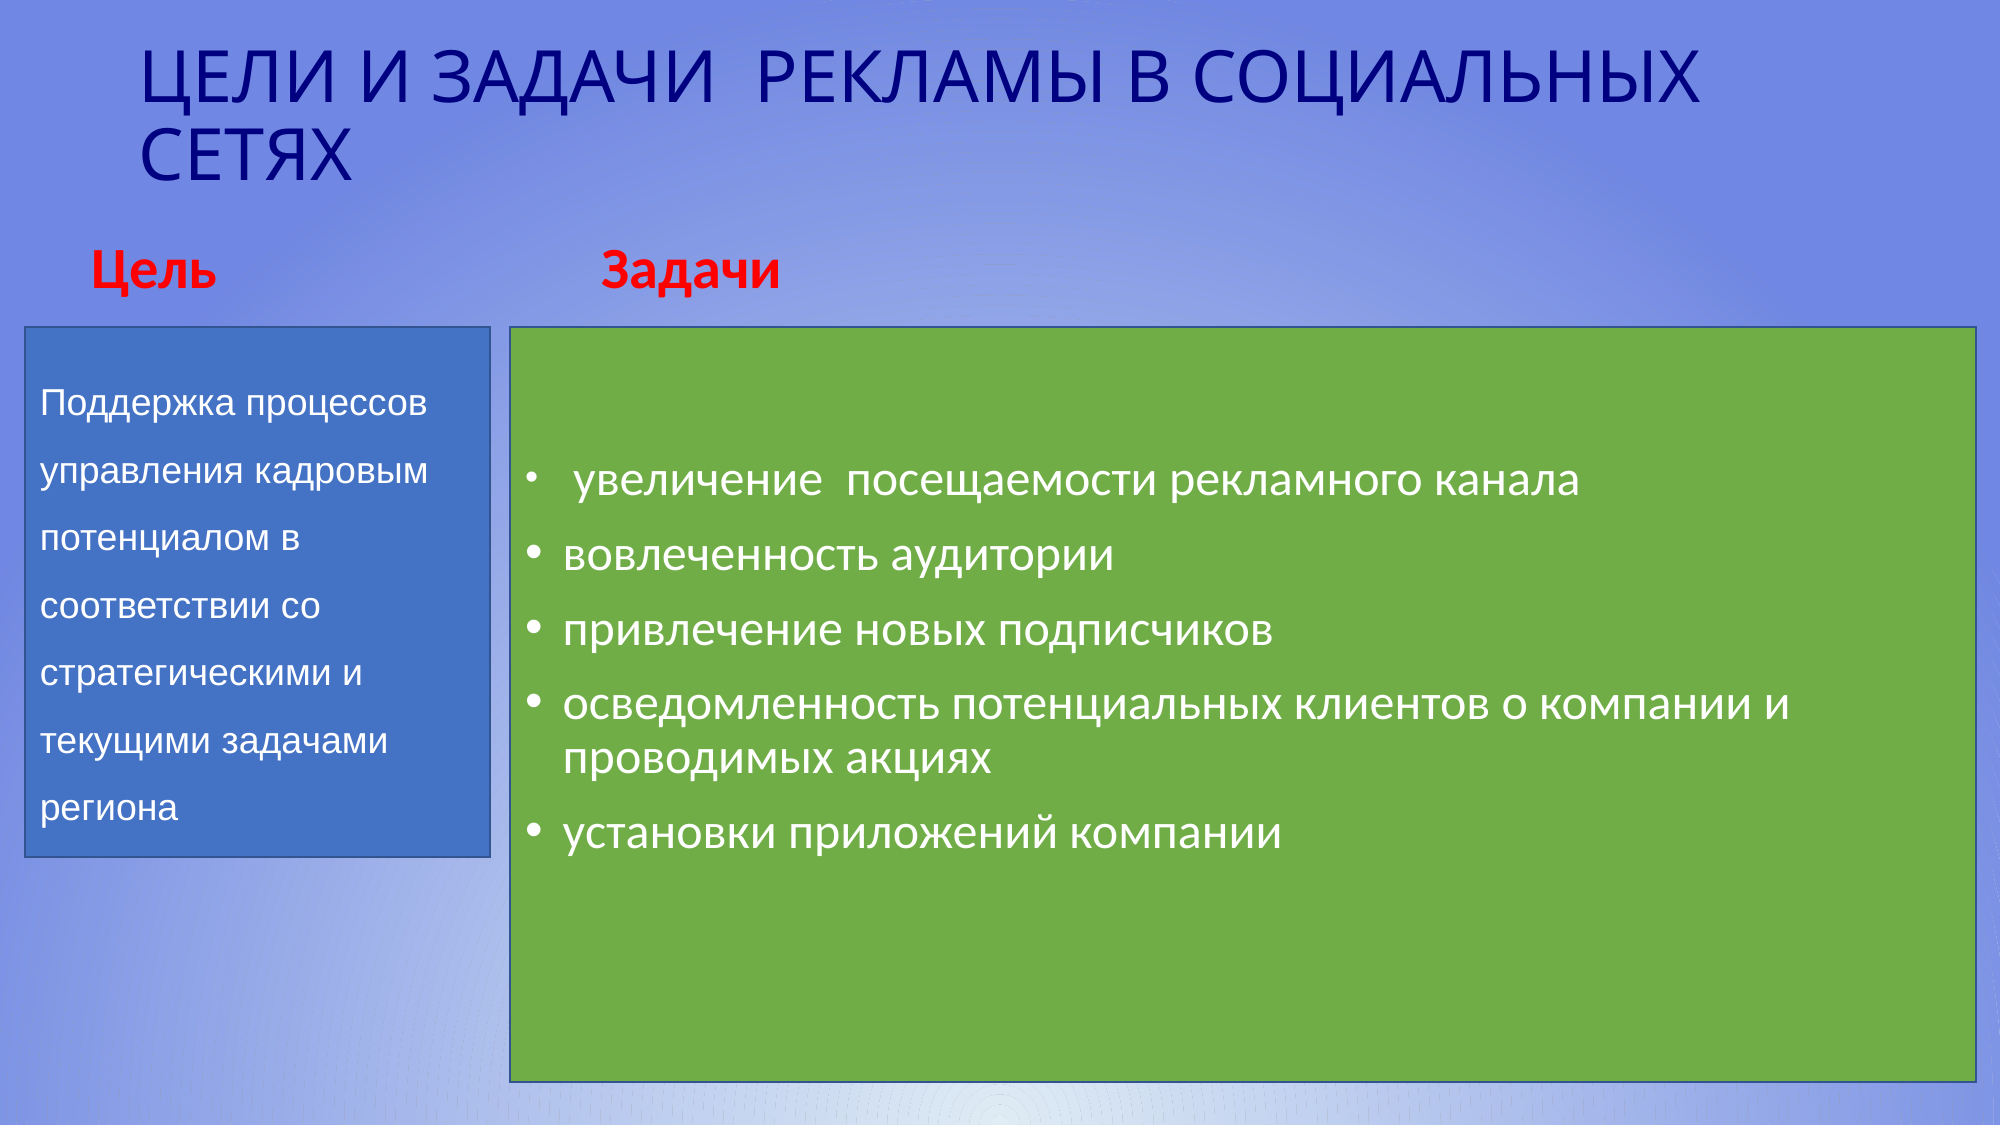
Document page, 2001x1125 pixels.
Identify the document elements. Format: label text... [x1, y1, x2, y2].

list увеличение посещаемости рекламного канала вовлеченность аудитории привлечение новых подписчиков осведомленность потенциальных клиентов о компании и проводимых акциях установки приложений компании [509, 326, 1977, 1083]
title ЦЕЛИ И ЗАДАЧИ РЕКЛАМЫ В СОЦИАЛЬНЫХ СЕТЯХ [124, 32, 1849, 204]
list Поддержка процессов управления кадровым потенциалом в соответствии со стратегическими и текущими задачами региона [24, 326, 491, 858]
list Задачи [586, 173, 854, 309]
list Цель [76, 173, 271, 309]
